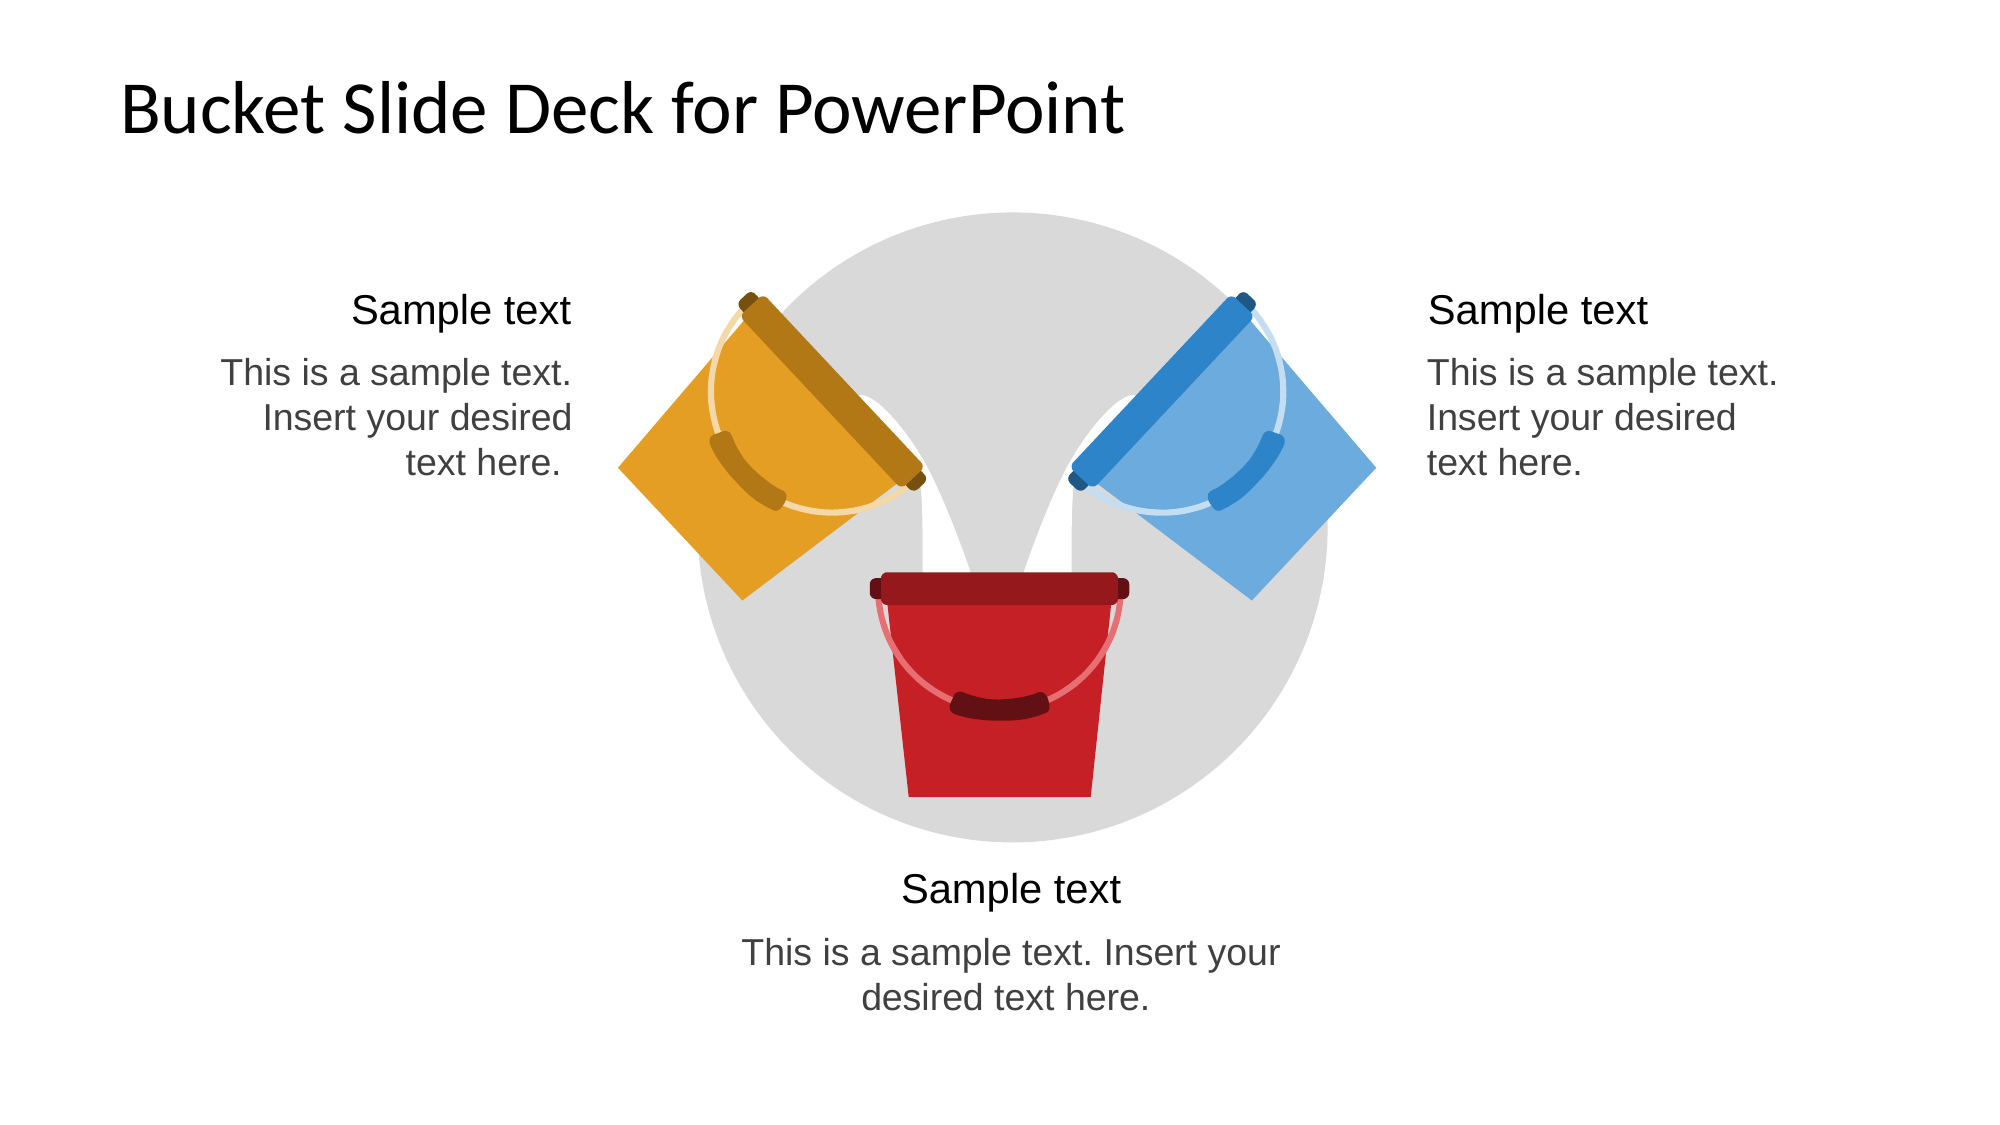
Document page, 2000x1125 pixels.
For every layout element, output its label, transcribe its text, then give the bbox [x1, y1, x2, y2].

title Bucket Slide Deck for PowerPoint [99, 45, 1900, 162]
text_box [649, 504, 979, 675]
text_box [869, 572, 1130, 798]
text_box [199, 274, 1800, 493]
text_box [686, 854, 1336, 1027]
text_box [984, 504, 1345, 675]
text_box [824, 210, 1201, 272]
text_box [735, 682, 1290, 845]
